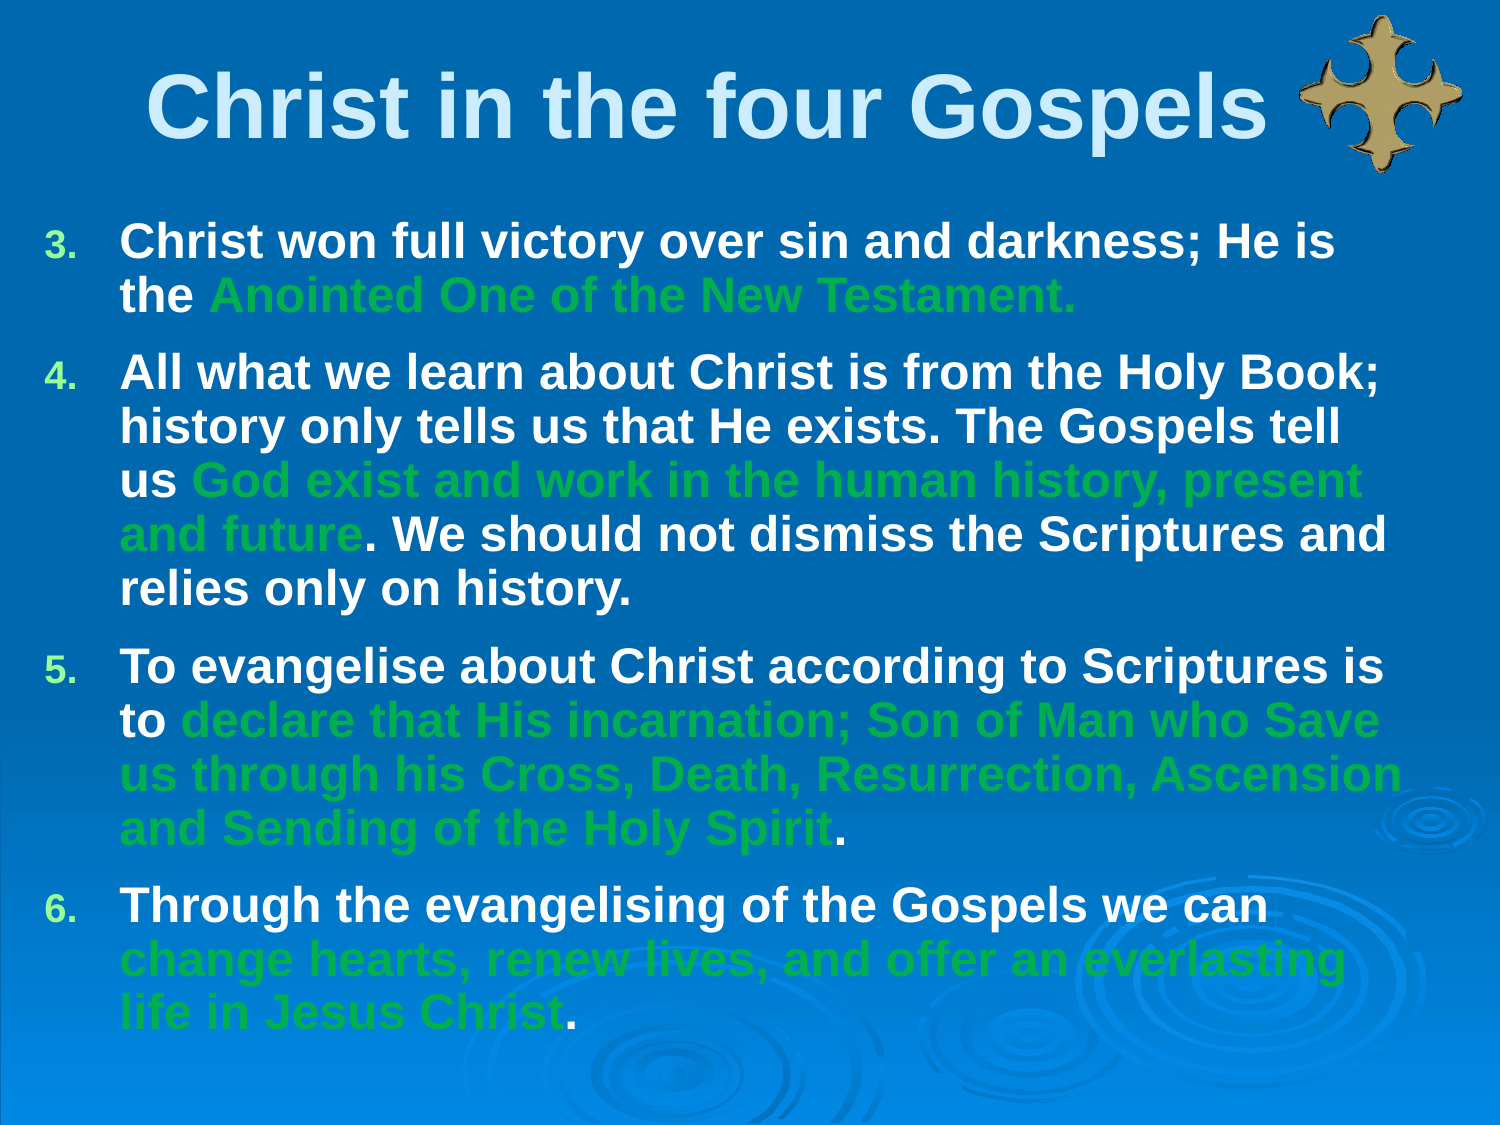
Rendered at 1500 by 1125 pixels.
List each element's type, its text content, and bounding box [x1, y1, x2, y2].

title Christ in the four Gospels [29, 0, 1414, 205]
list Christ won full victory over sin and darkness; He is the Anointed One of the New Testament. All what we learn about Christ is from the Holy Book; history only tells us that He exists. The Gospels tell us God exist and work in the human history, present and future. We should not dismiss the Scriptures and relies only on history. To evangelise about Christ according to Scriptures is to declare that His incarnation; Son of Man who Save us through his Cross, Death, Resurrection, Ascension and Sending of the Holy Spirit. Through the evangelising of the Gospels we can change hearts, renew lives, and offer an everlasting life in Jesus Christ. [29, 207, 1426, 1083]
picture [1293, 0, 1471, 188]
